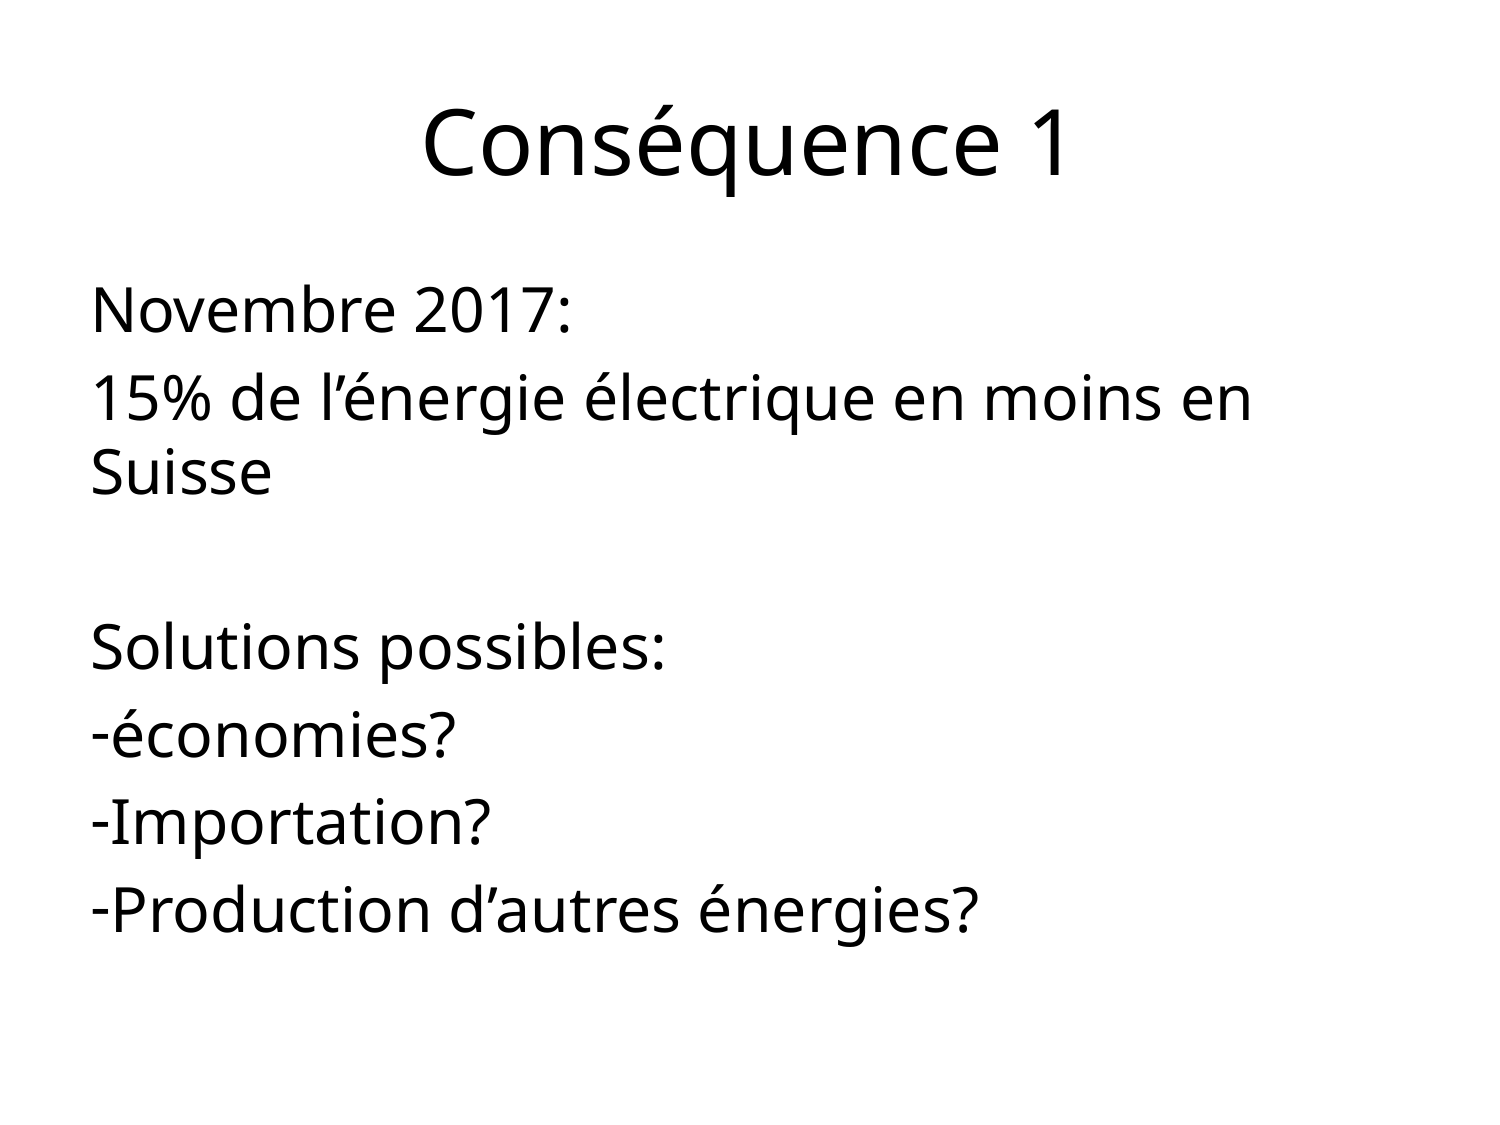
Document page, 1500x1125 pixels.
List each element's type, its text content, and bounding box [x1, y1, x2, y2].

title Conséquence 1 [75, 45, 1425, 233]
list Novembre 2017: 15% de l’énergie électrique en moins en Suisse Solutions possibles: économies? Importation? Production d’autres énergies? [75, 262, 1425, 1005]
